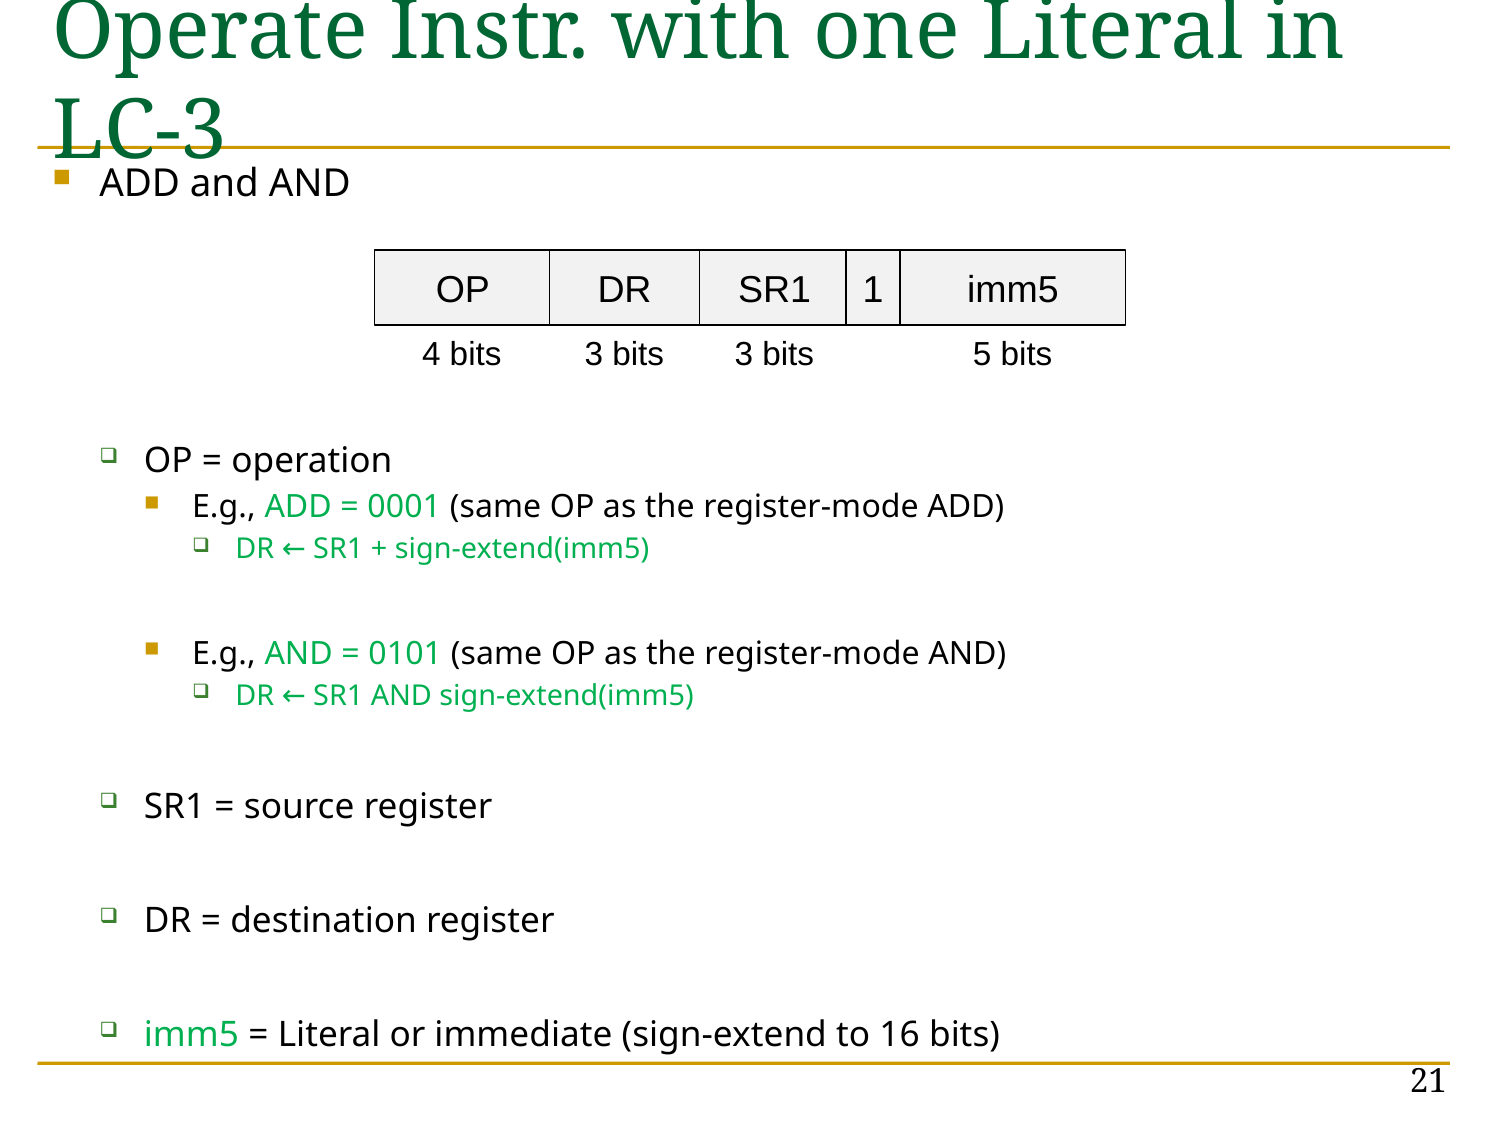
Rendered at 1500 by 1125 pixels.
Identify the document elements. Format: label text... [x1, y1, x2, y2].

list ADD and AND OP = operation E.g., ADD = 0001 (same OP as the register-mode ADD) DR ← SR1 + sign-extend(imm5) E.g., AND = 0101 (same OP as the register-mode AND) DR ← SR1 AND sign-extend(imm5) SR1 = source register DR = destination register imm5 = Literal or immediate (sign-extend to 16 bits) [37, 149, 1450, 1063]
title Operate Instr. with one Literal in LC-3 [37, 0, 1450, 149]
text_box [374, 249, 1126, 380]
slide_number 21 [1111, 1036, 1462, 1112]
